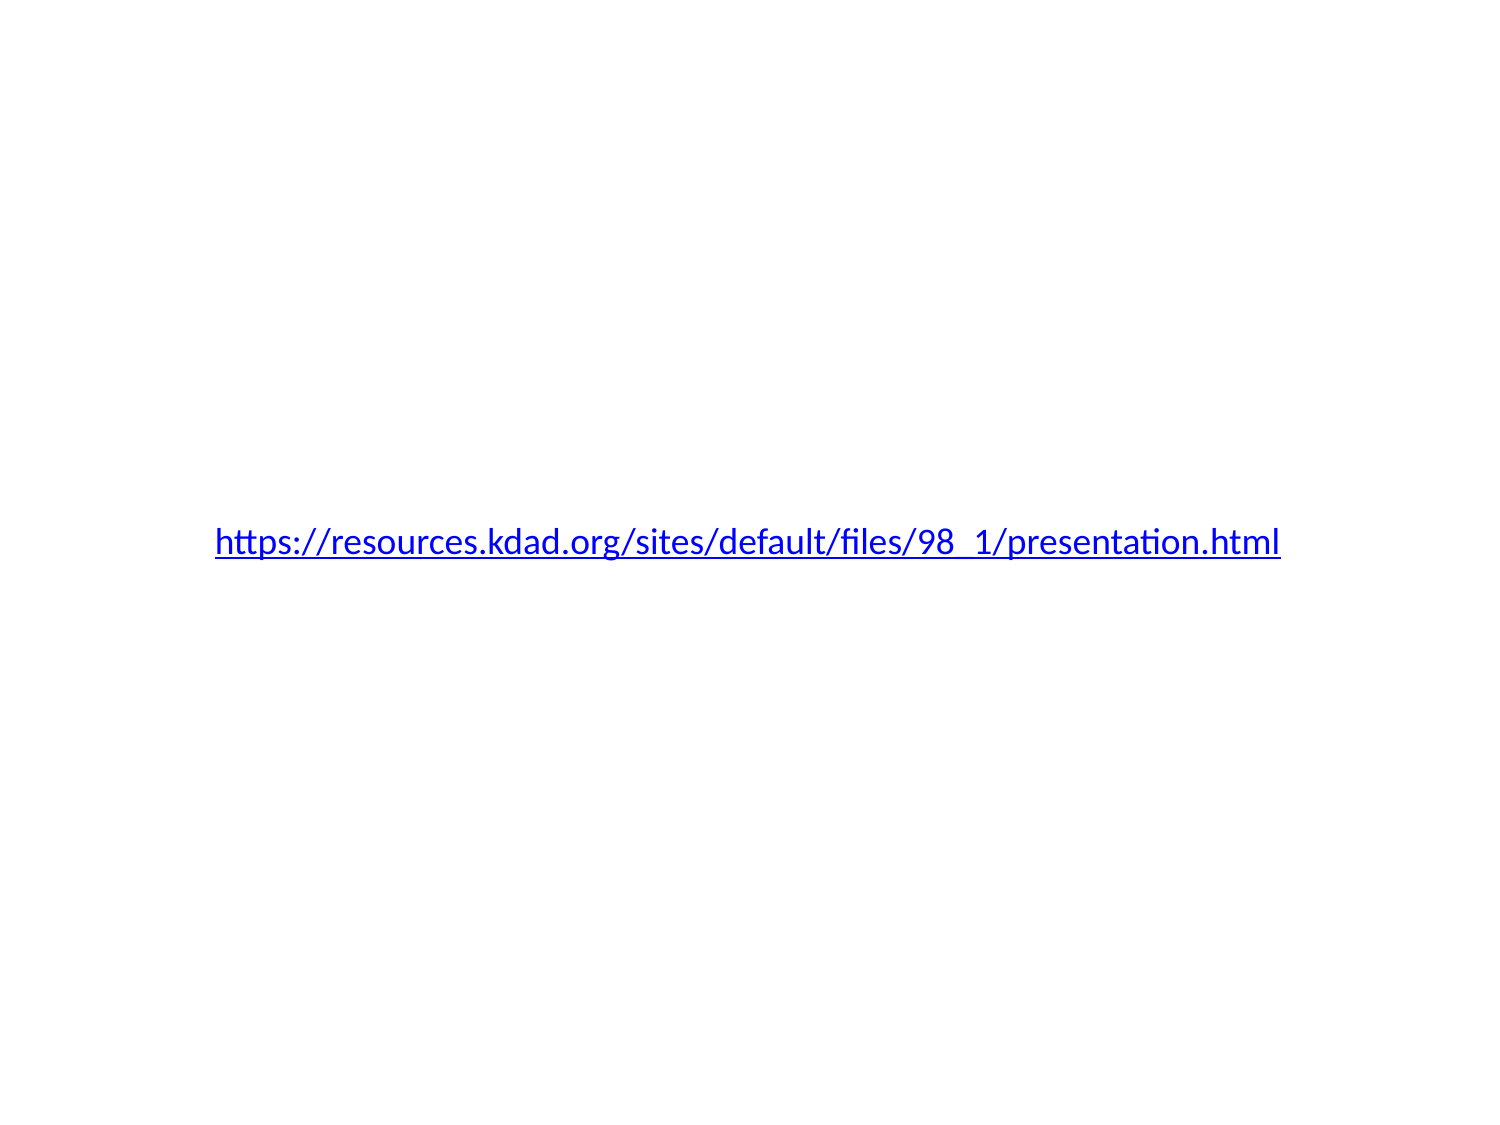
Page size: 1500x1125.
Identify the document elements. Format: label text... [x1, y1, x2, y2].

text_box https://resources.kdad.org/sites/default/files/98_1/presentation.html [200, 509, 1350, 570]
